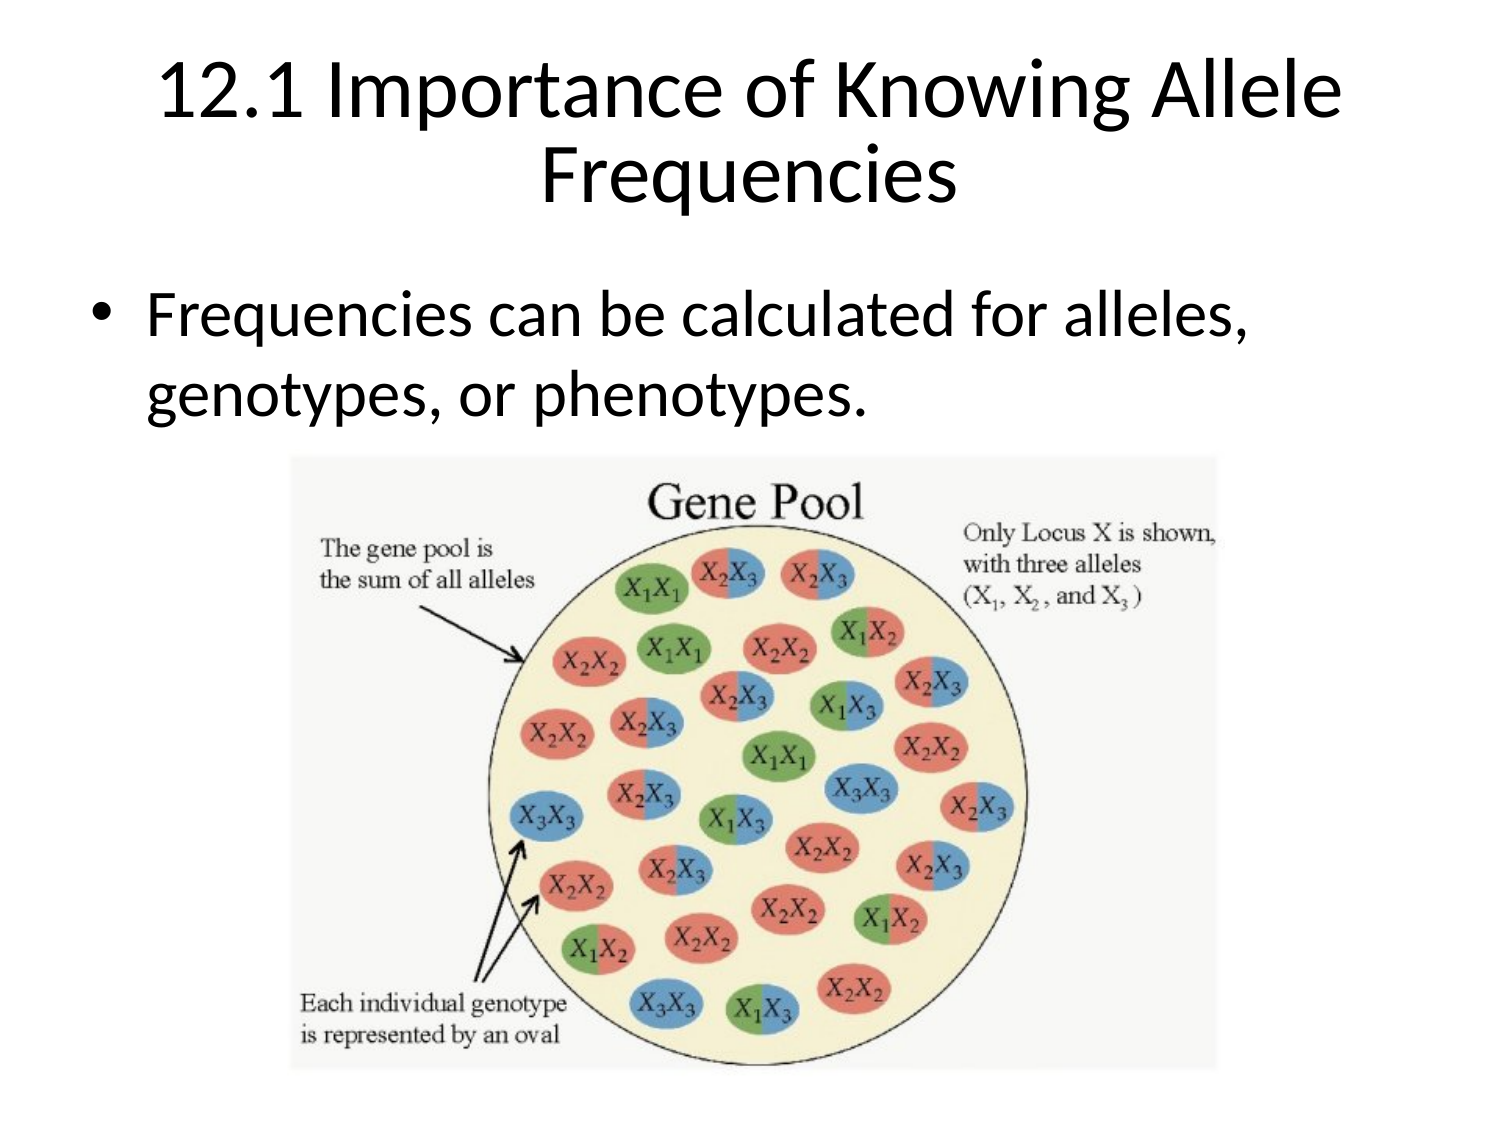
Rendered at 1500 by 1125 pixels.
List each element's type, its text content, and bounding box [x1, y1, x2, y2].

list Frequencies can be calculated for alleles, genotypes, or phenotypes. [75, 262, 1425, 500]
title 12.1 Importance of Knowing Allele Frequencies [75, 45, 1425, 233]
picture [287, 449, 1226, 1077]
